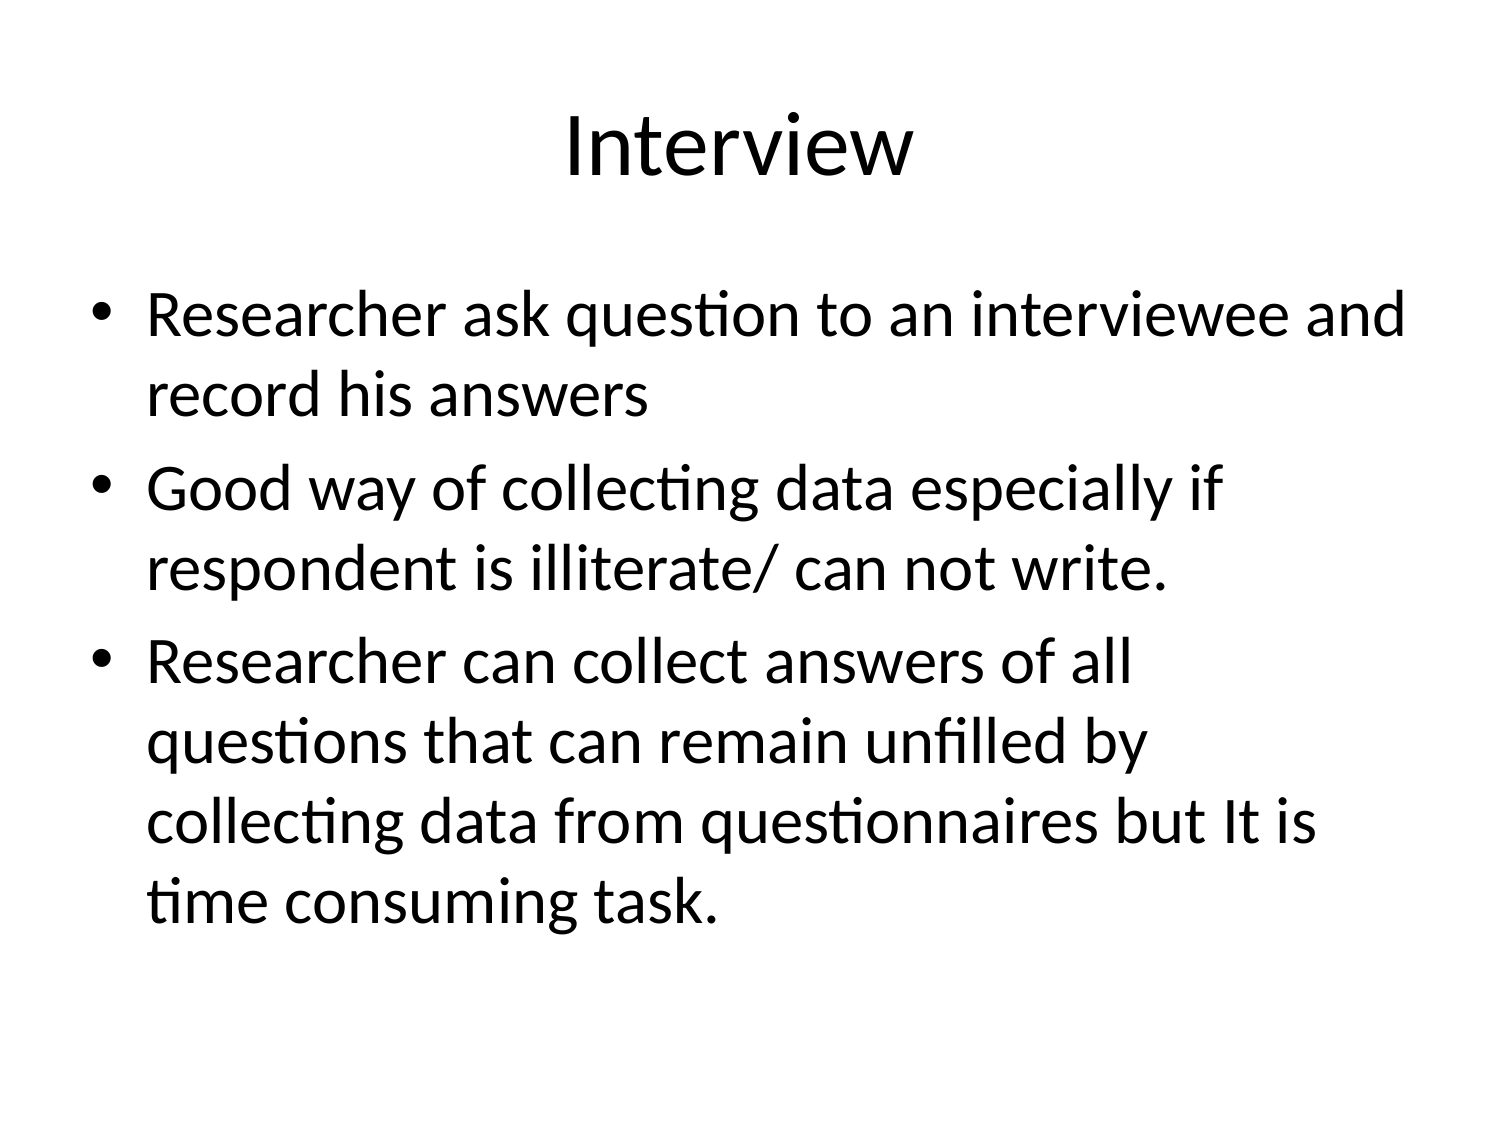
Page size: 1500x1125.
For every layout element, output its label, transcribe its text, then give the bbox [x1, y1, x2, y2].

title Interview [75, 45, 1425, 233]
list Researcher ask question to an interviewee and record his answers Good way of collecting data especially if respondent is illiterate/ can not write. Researcher can collect answers of all questions that can remain unfilled by collecting data from questionnaires but It is time consuming task. [75, 262, 1425, 1005]
